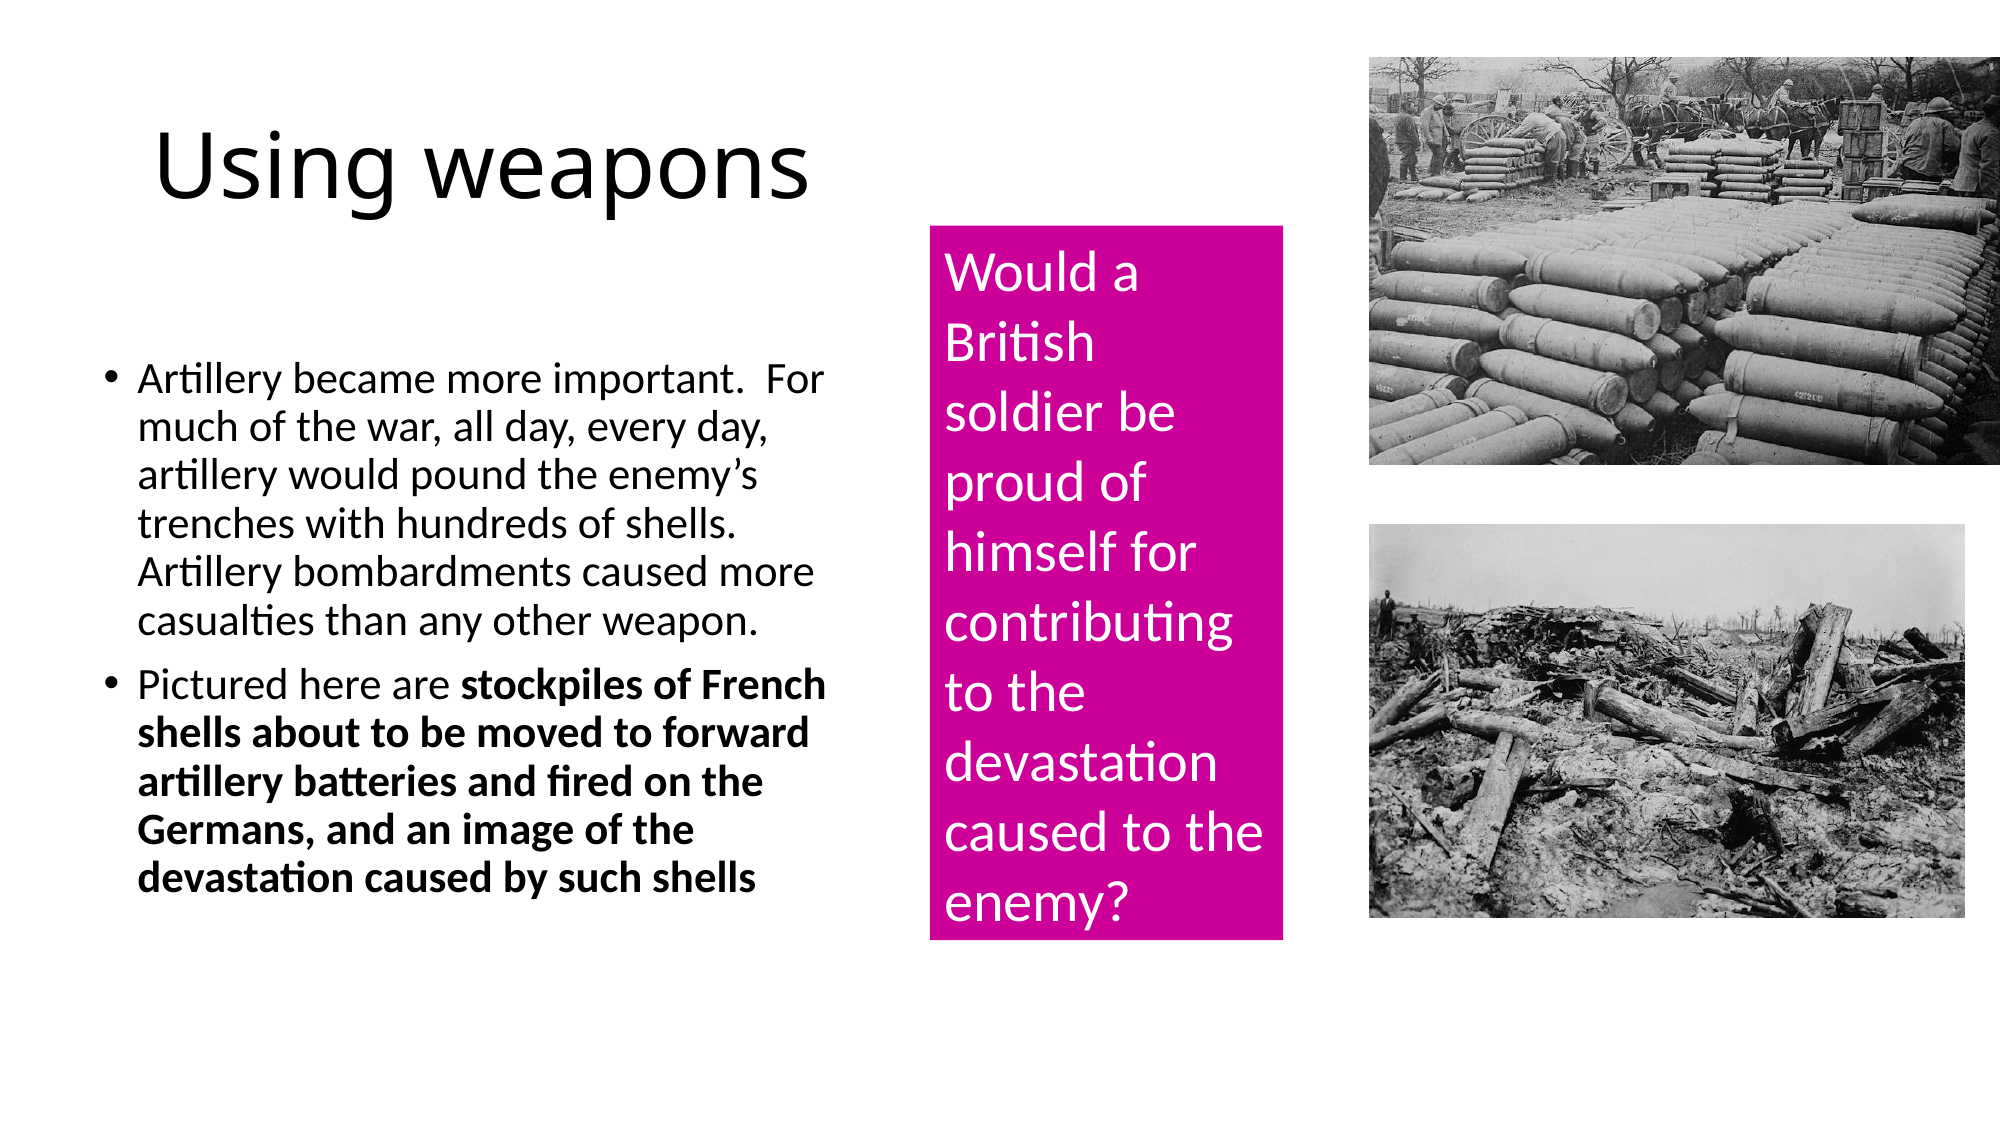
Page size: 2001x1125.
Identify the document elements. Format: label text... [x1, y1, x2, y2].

picture [1369, 57, 2000, 465]
text_box Would a British soldier be proud of himself for contributing to the devastation caused to the enemy? [929, 225, 1284, 941]
title Using weapons [137, 59, 1074, 278]
list Artillery became more important. For much of the war, all day, every day, artillery would pound the enemy’s trenches with hundreds of shells. Artillery bombardments caused more casualties than any other weapon. Pictured here are stockpiles of French shells about to be moved to forward artillery batteries and fired on the Germans, and an image of the devastation caused by such shells [88, 277, 844, 992]
picture [1369, 524, 1965, 918]
